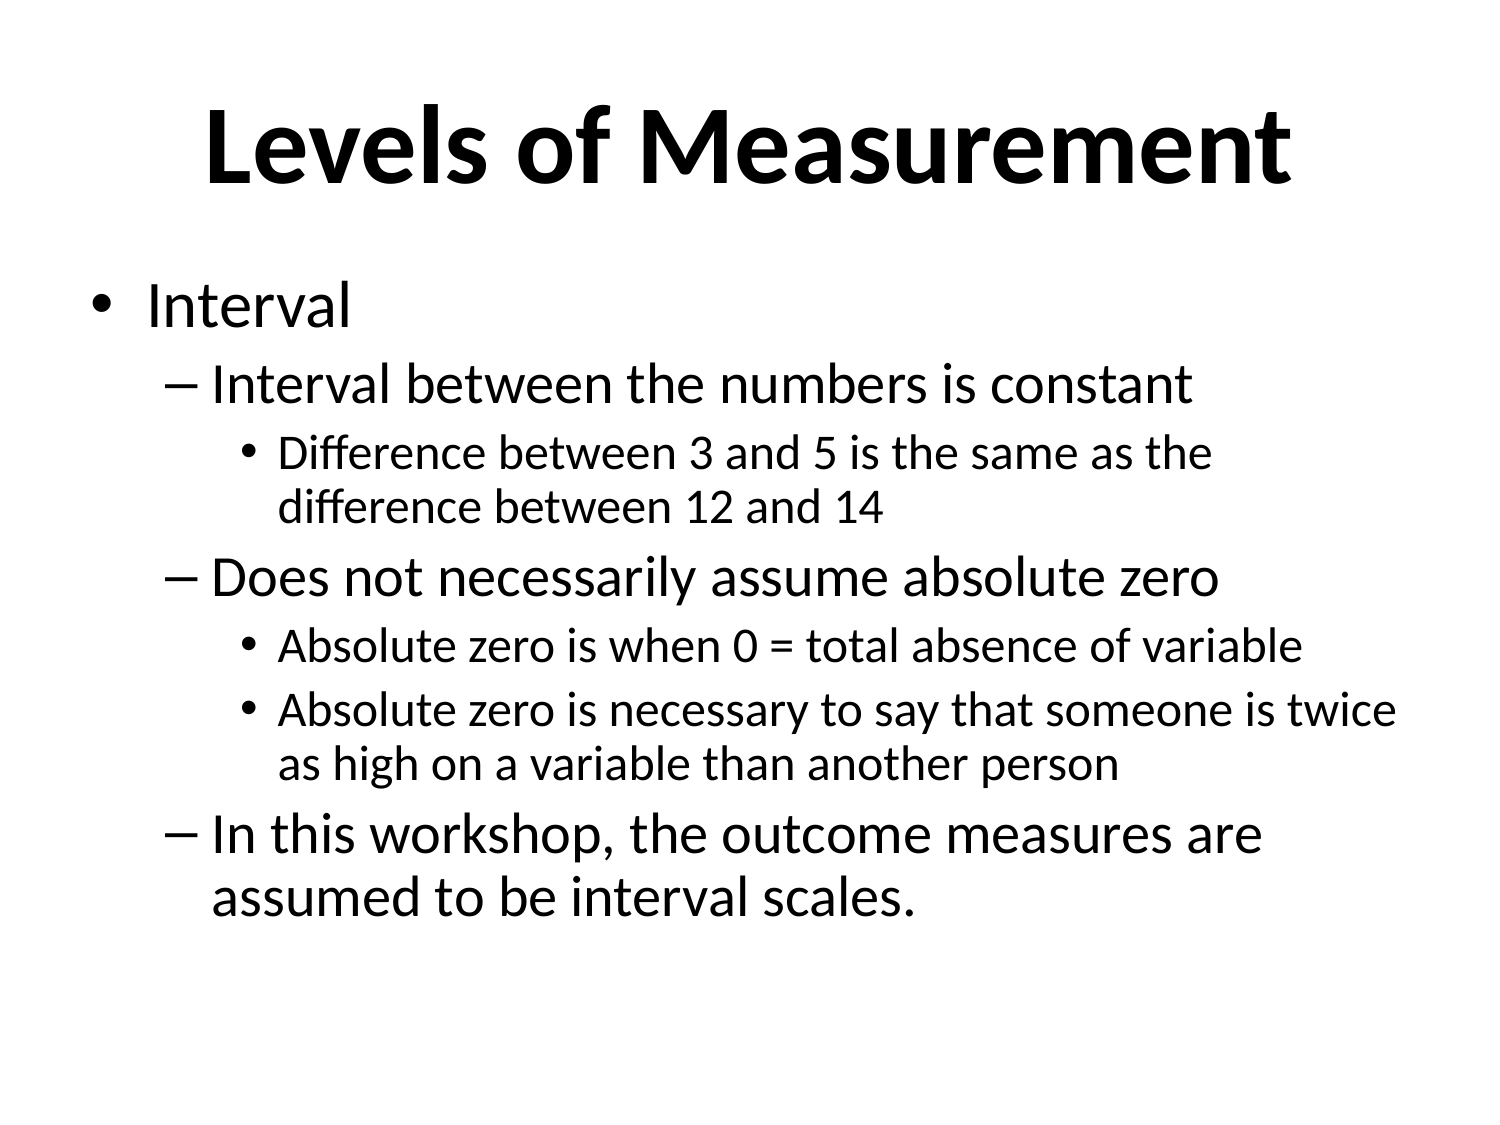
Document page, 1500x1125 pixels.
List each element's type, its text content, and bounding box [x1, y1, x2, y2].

title Levels of Measurement [75, 45, 1425, 233]
list Interval Interval between the numbers is constant Difference between 3 and 5 is the same as the difference between 12 and 14 Does not necessarily assume absolute zero Absolute zero is when 0 = total absence of variable Absolute zero is necessary to say that someone is twice as high on a variable than another person In this workshop, the outcome measures are assumed to be interval scales. [75, 262, 1425, 1005]
